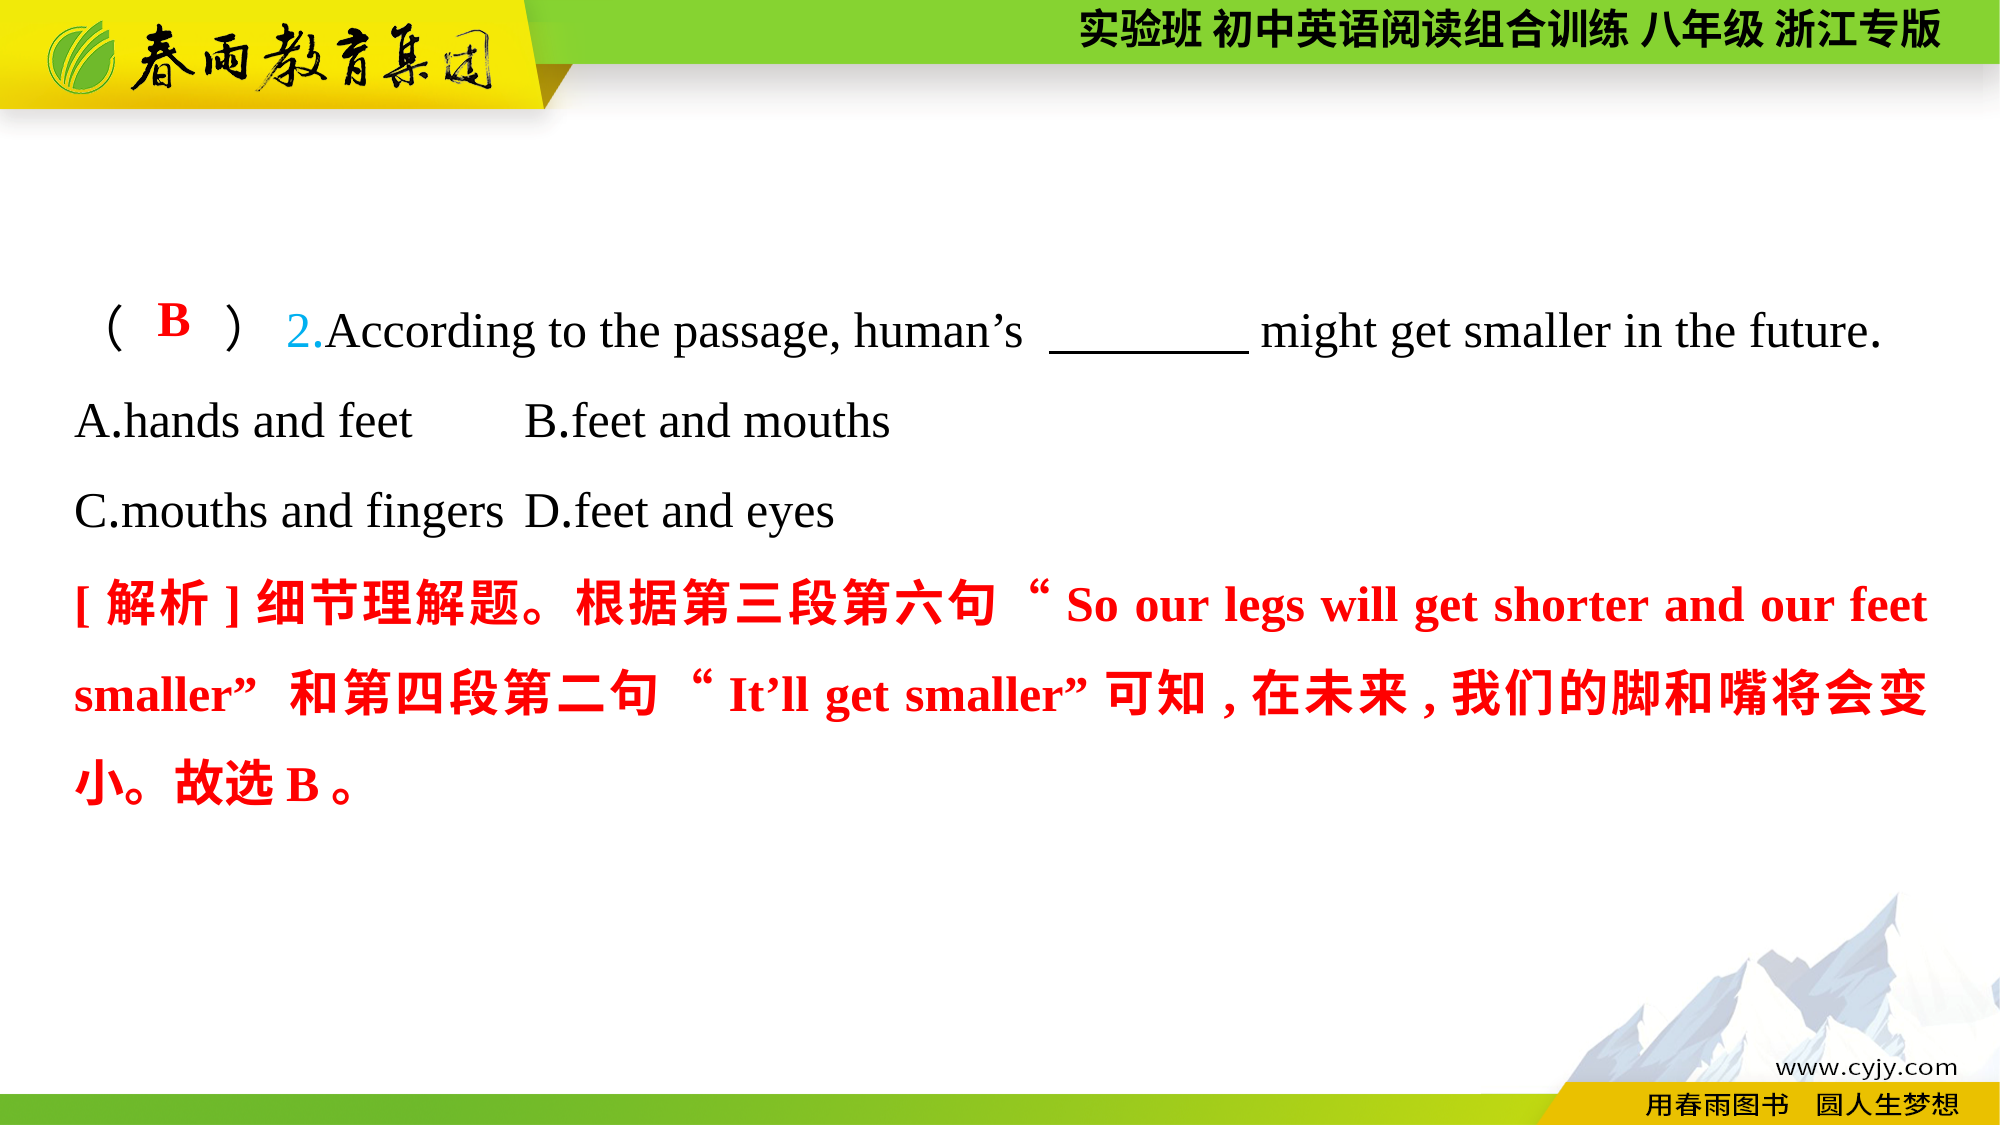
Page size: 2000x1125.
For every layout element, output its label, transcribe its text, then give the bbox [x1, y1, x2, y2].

list （ ）2.According to the passage, human’s might get smaller in the future. A.hands and feet B.feet and mouths C.mouths and fingers D.feet and eyes [59, 259, 1944, 536]
picture [0, 0, 2000, 1125]
text_box B [142, 278, 206, 354]
text_box [解析]细节理解题。根据第三段第六句“So our legs will get shorter and our feet smaller” 和第四段第二句“It’ll get smaller”可知,在未来,我们的脚和嘴将会变小。故选B。 [59, 536, 1944, 820]
